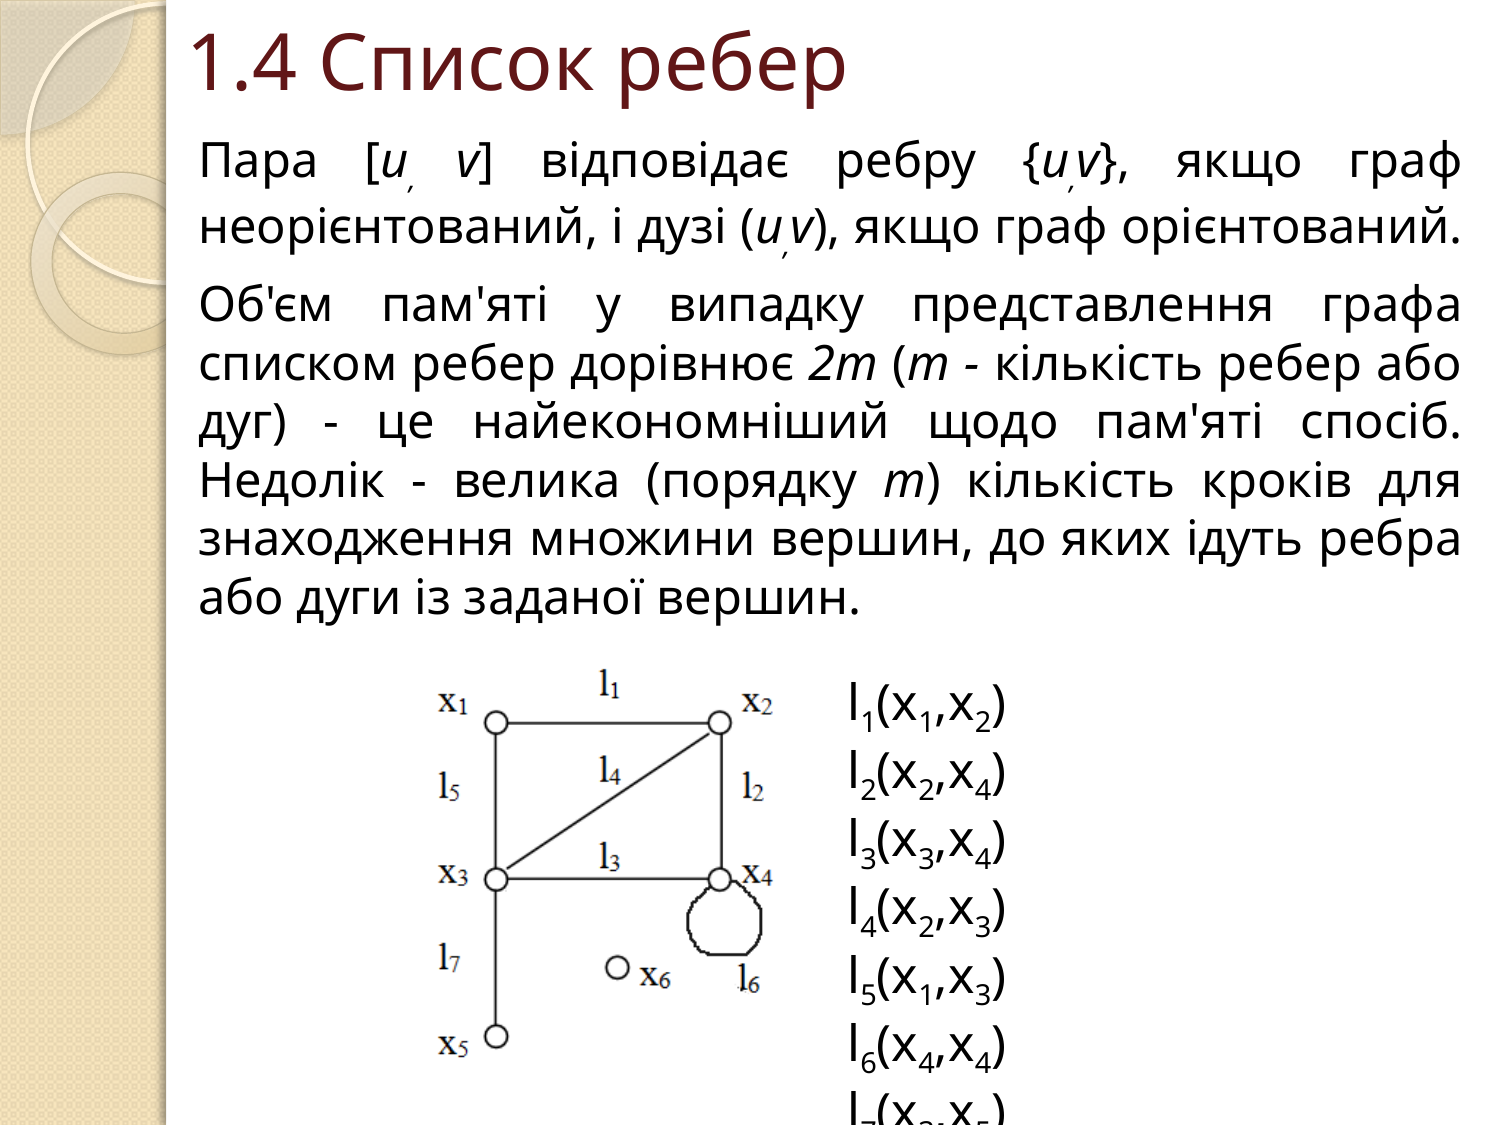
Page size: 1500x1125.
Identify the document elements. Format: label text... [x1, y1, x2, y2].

title 1.4 Список ребер [171, 3, 1402, 113]
picture [430, 662, 781, 1072]
list Пара [u, v] відповідає ребру {u,v}, якщо граф неорієнтований, і дузі (u,v), якщо граф орієнтований. Об'єм пам'яті у випадку представлення графа списком ребер дорівнює 2т (т - кількість ребер або дуг) - це найекономніший щодо пам'яті спосіб. Недолік - велика (порядку т) кількість кроків для знаходження множини вершин, до яких ідуть ребра або дуги із заданої вершин. [171, 113, 1478, 681]
text_box l1(x1,x2) l2(x2,x4) l3(x3,x4) l4(x2,x3) l5(x1,x3) l6(x4,x4) l7(x3,x5) [832, 662, 1057, 1125]
